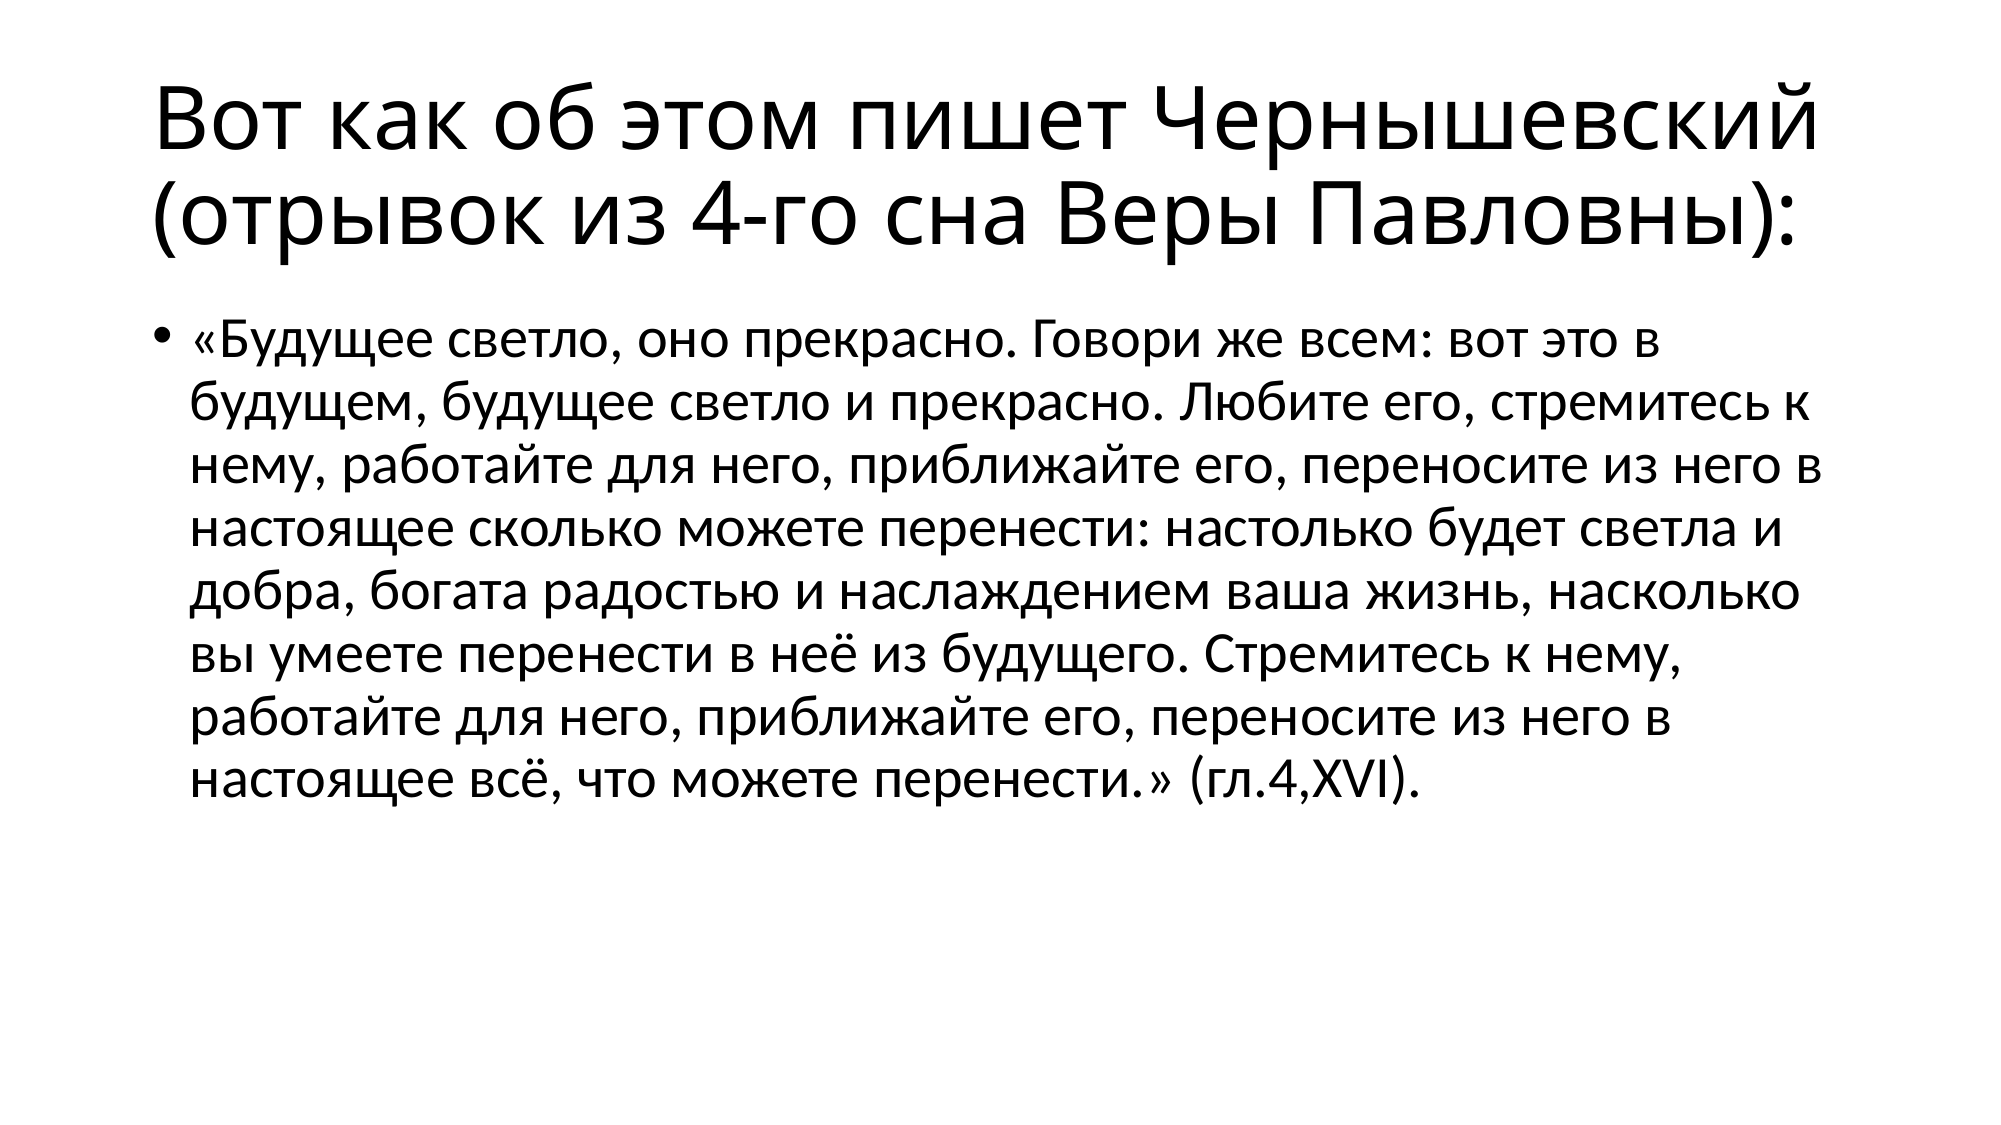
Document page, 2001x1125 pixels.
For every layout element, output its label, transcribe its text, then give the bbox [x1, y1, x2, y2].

list «Будущее светло, оно прекрасно. Говори же всем: вот это в будущем, будущее светло и прекрасно. Любите его, стремитесь к нему, работайте для него, приближайте его, переносите из него в настоящее сколько можете перенести: настолько будет светла и добра, богата радостью и наслаждением ваша жизнь, насколько вы умеете перенести в неё из будущего. Стремитесь к нему, работайте для него, приближайте его, переносите из него в настоящее всё, что можете перенести.» (гл.4,XVI). [137, 299, 1863, 1014]
title Вот как об этом пишет Чернышевский (отрывок из 4-го сна Веры Павловны): [137, 59, 1863, 278]
